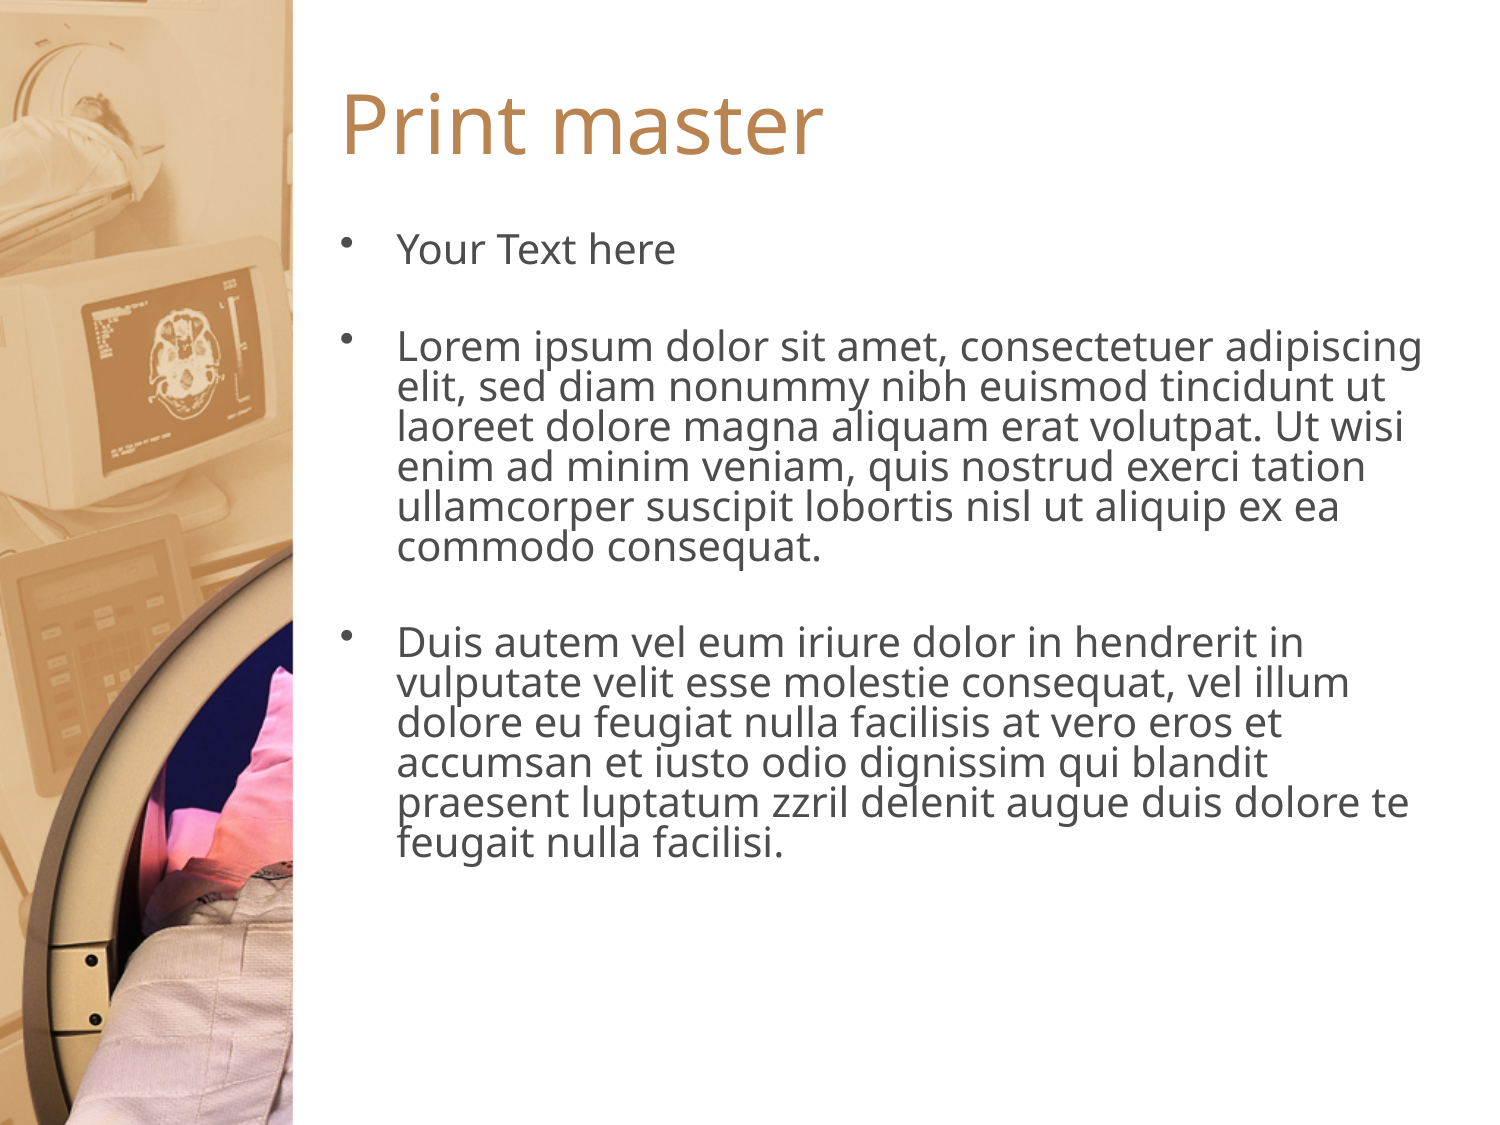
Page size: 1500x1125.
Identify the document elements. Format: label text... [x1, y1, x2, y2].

picture [0, 0, 1500, 1125]
list Your Text here Lorem ipsum dolor sit amet, consectetuer adipiscing elit, sed diam nonummy nibh euismod tincidunt ut laoreet dolore magna aliquam erat volutpat. Ut wisi enim ad minim veniam, quis nostrud exerci tation ullamcorper suscipit lobortis nisl ut aliquip ex ea commodo consequat. Duis autem vel eum iriure dolor in hendrerit in vulputate velit esse molestie consequat, vel illum dolore eu feugiat nulla facilisis at vero eros et accumsan et iusto odio dignissim qui blandit praesent luptatum zzril delenit augue duis dolore te feugait nulla facilisi. [324, 224, 1463, 926]
title Print master [324, 62, 1463, 181]
